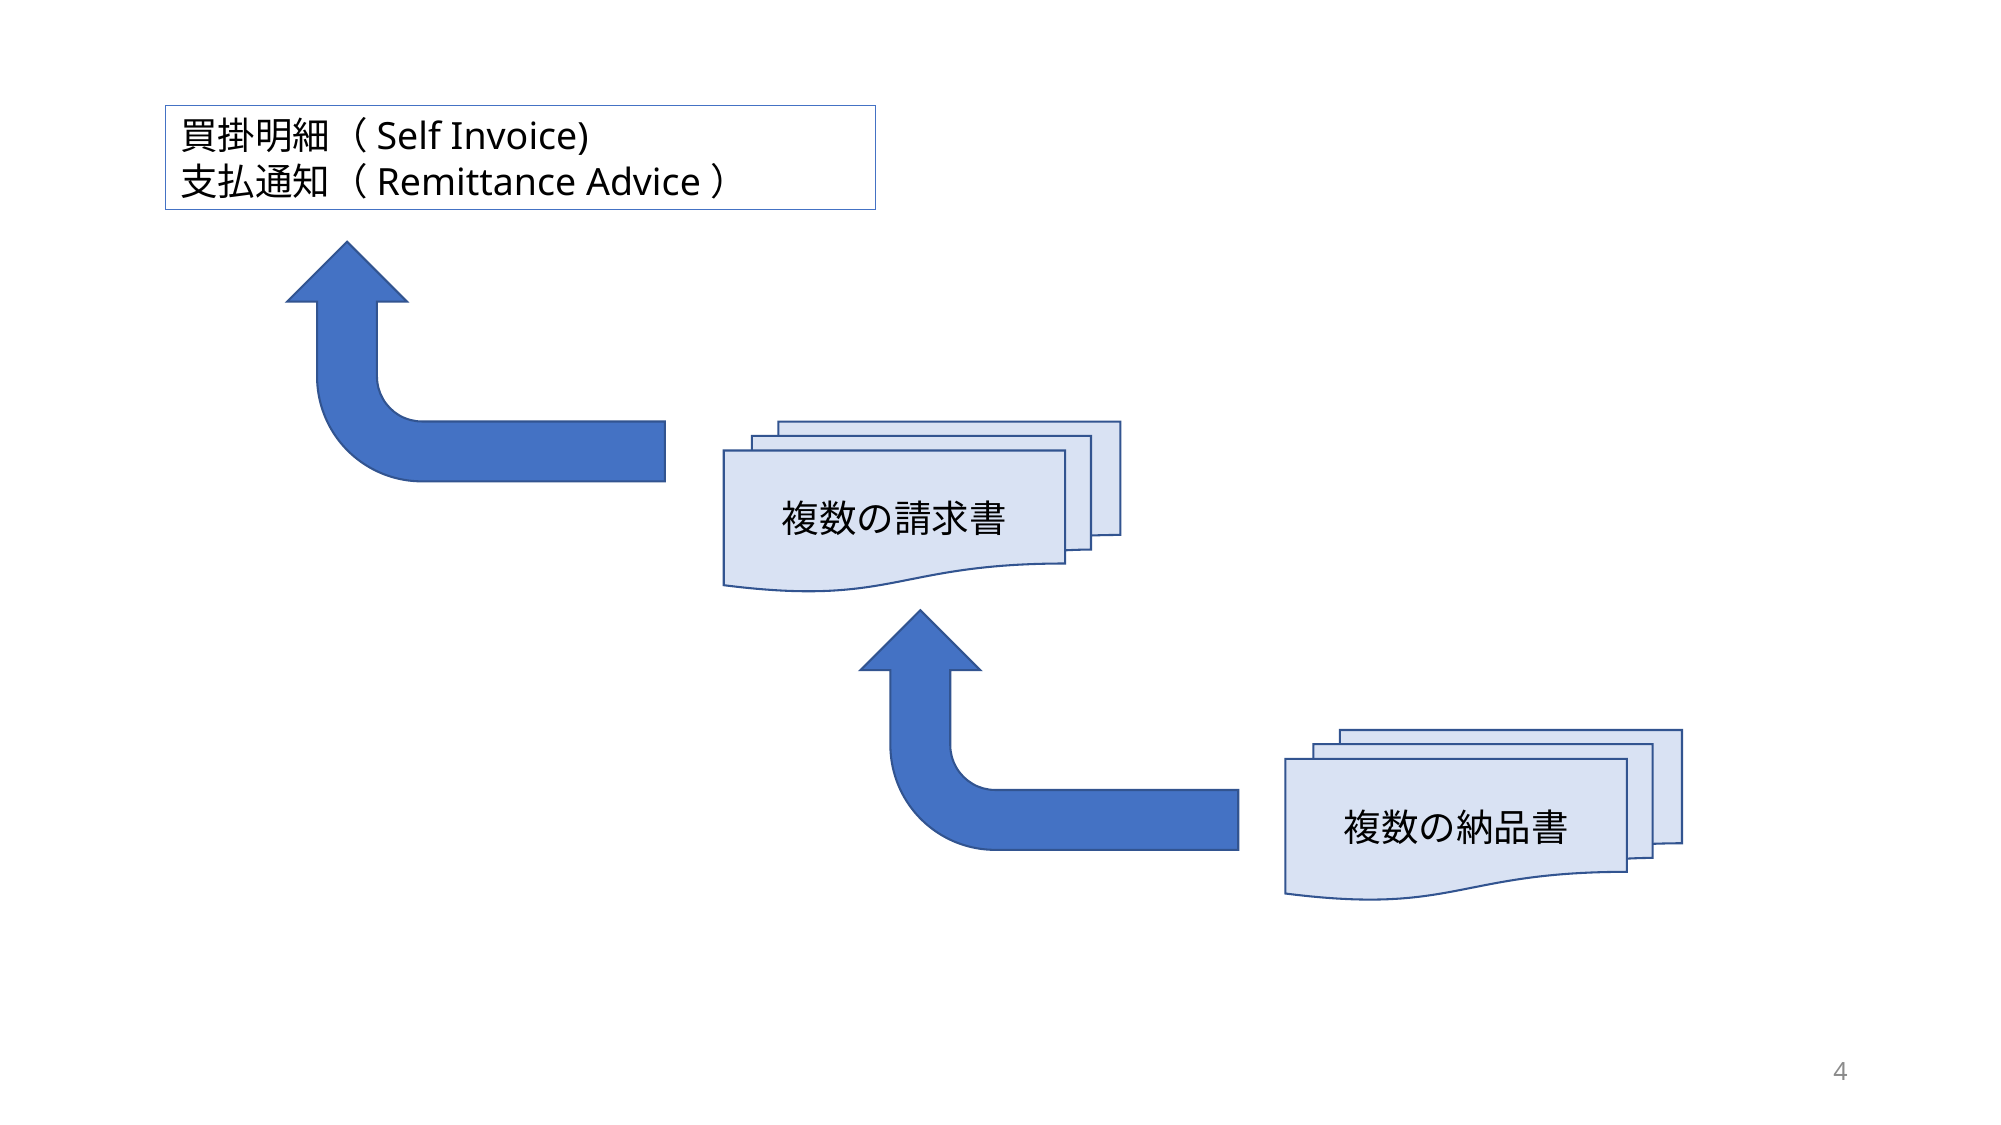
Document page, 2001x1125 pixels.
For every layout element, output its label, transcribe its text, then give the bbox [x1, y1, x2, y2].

text_box 複数の納品書 [1284, 728, 1684, 901]
slide_number 4 [1412, 1042, 1863, 1103]
text_box 買掛明細（Self Invoice) 支払通知（Remittance Advice） [165, 105, 876, 210]
text_box 複数の請求書 [722, 420, 1122, 593]
text_box [857, 608, 1240, 851]
text_box [284, 240, 666, 483]
